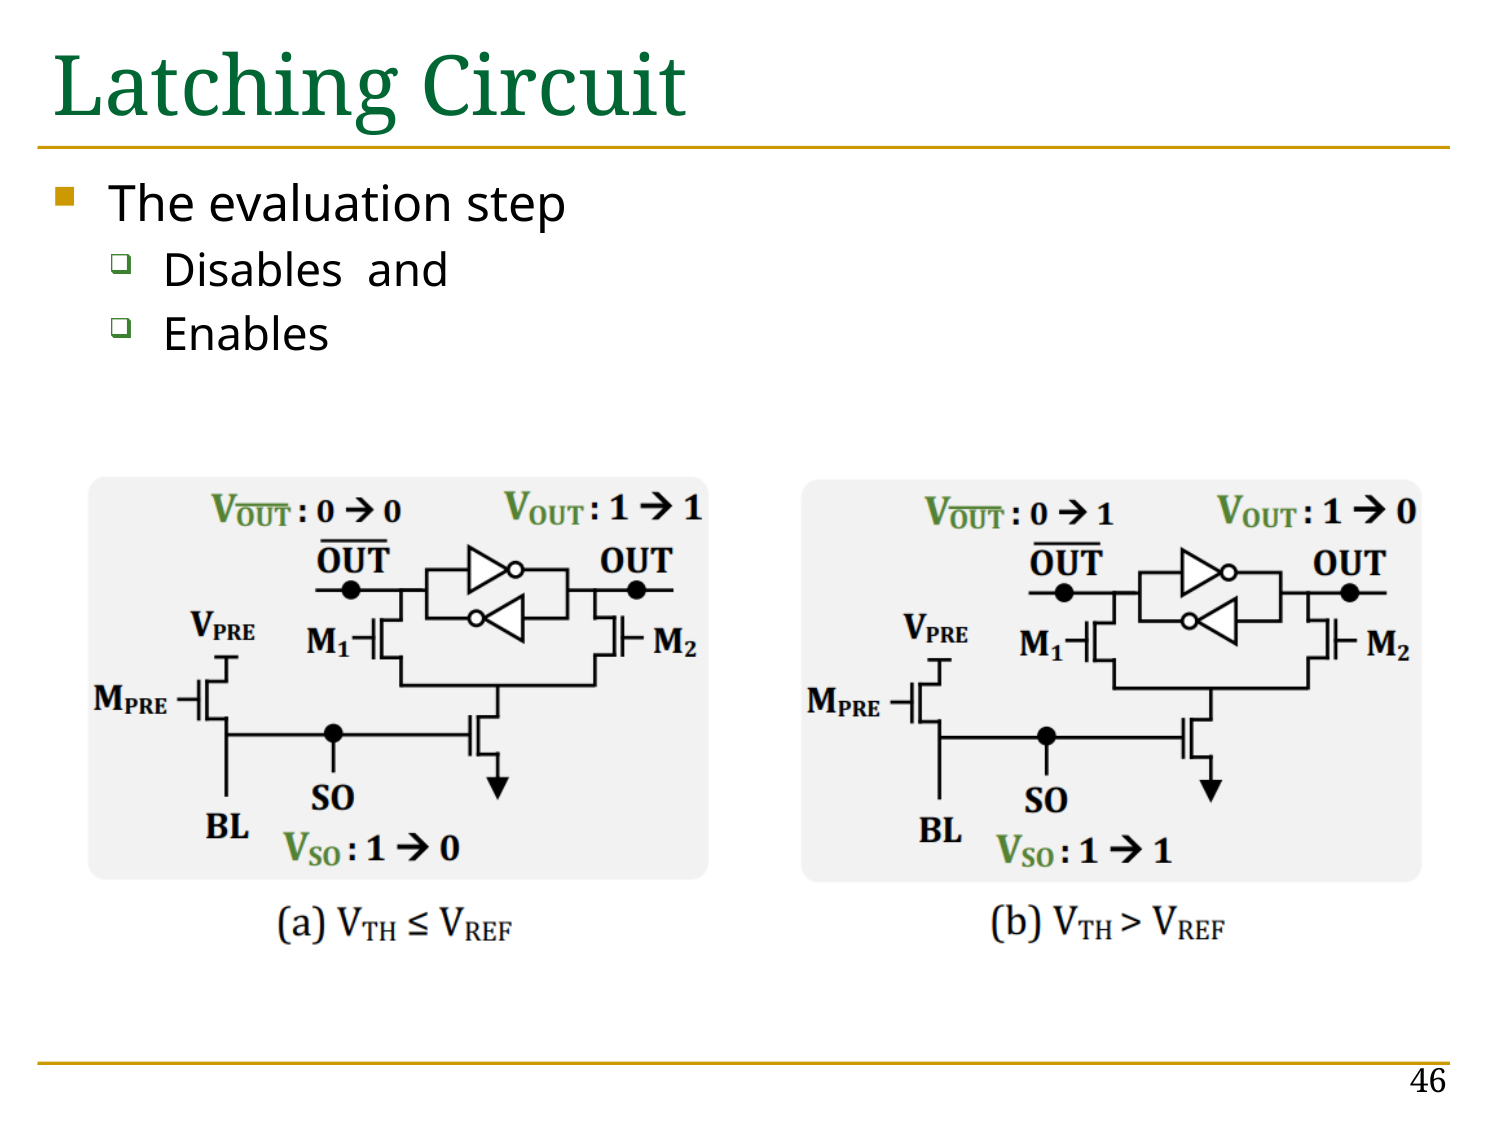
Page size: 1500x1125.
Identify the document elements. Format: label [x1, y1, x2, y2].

picture [37, 446, 1451, 955]
slide_number [1111, 1036, 1462, 1112]
title [37, 24, 1450, 200]
